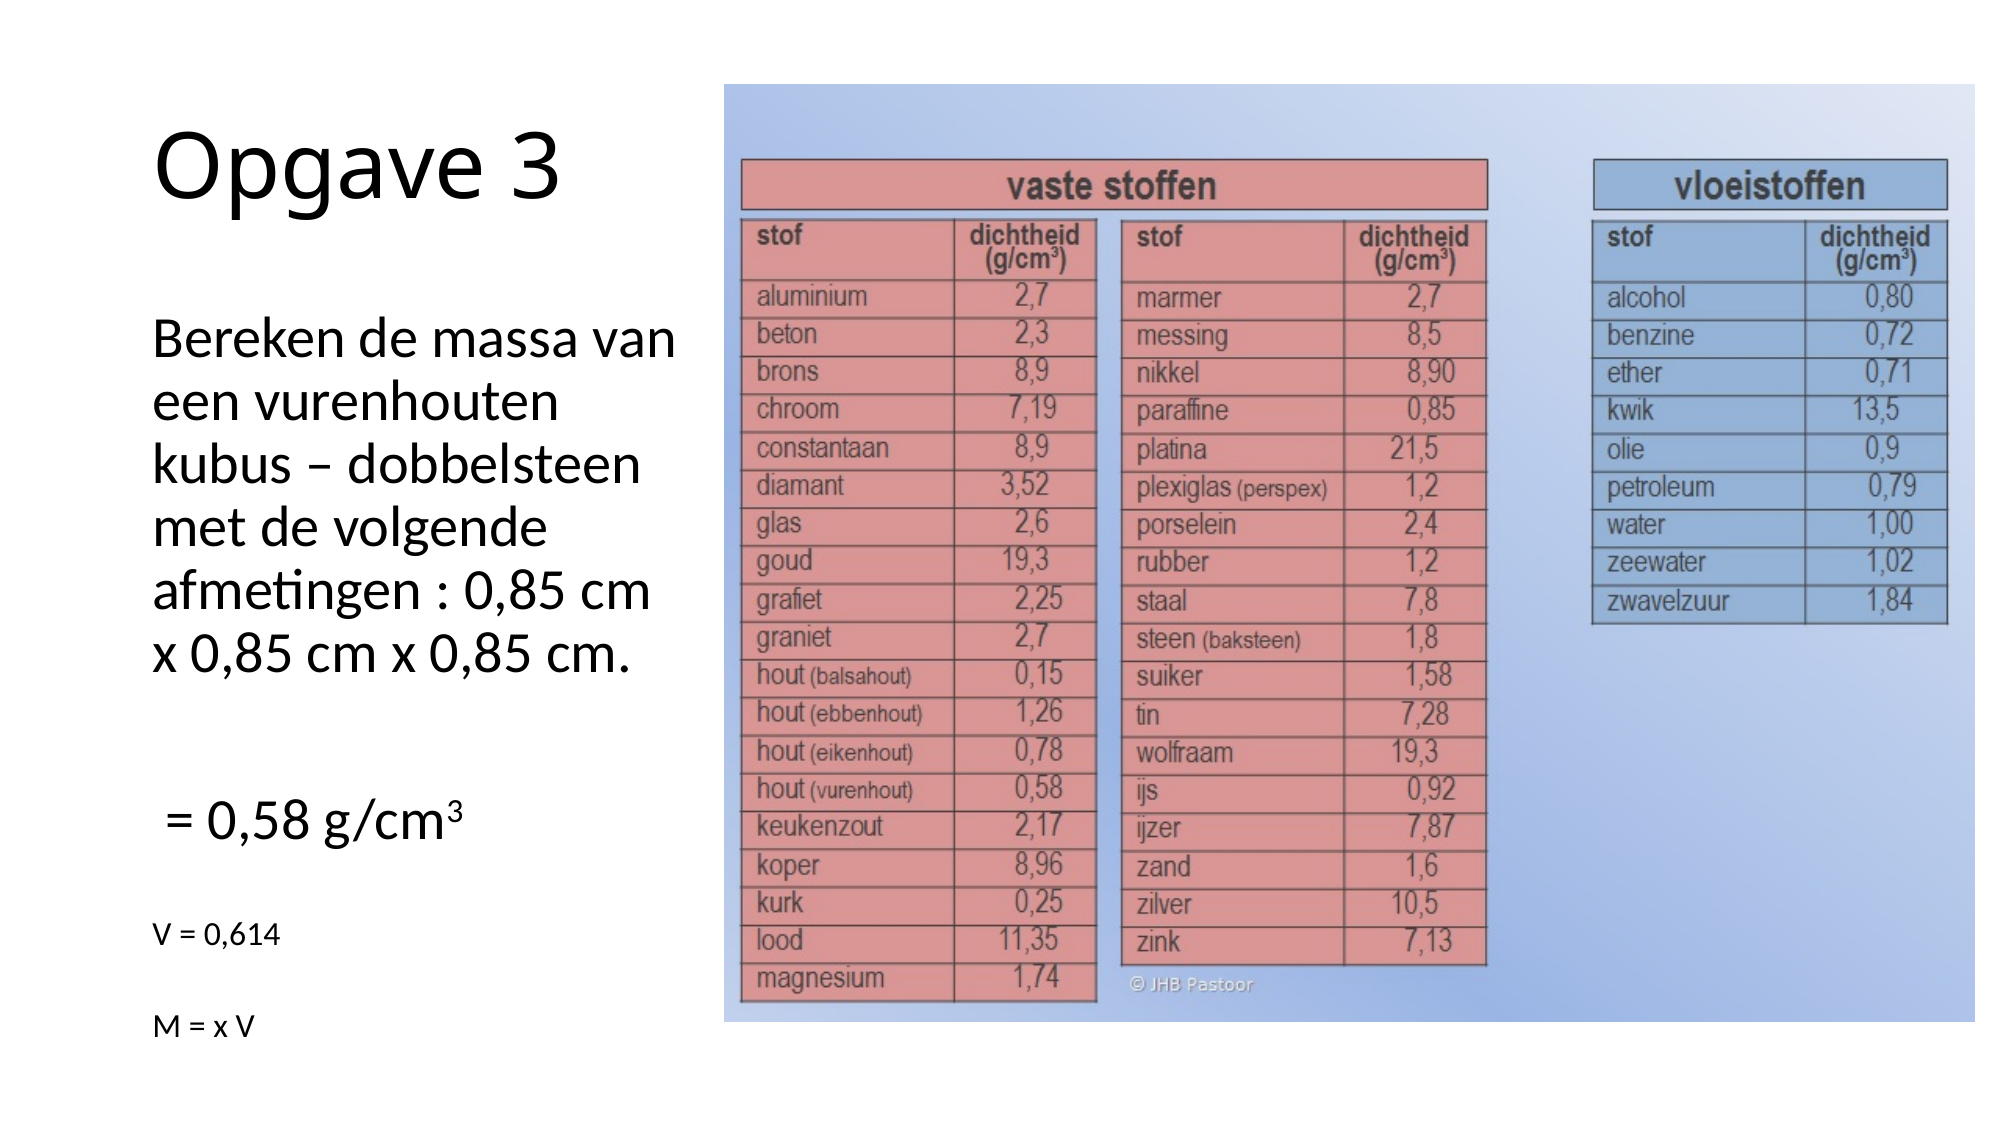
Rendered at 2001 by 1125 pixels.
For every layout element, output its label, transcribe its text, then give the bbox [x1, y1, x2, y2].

picture [724, 84, 1975, 1022]
title Opgave 3 [137, 59, 1863, 278]
